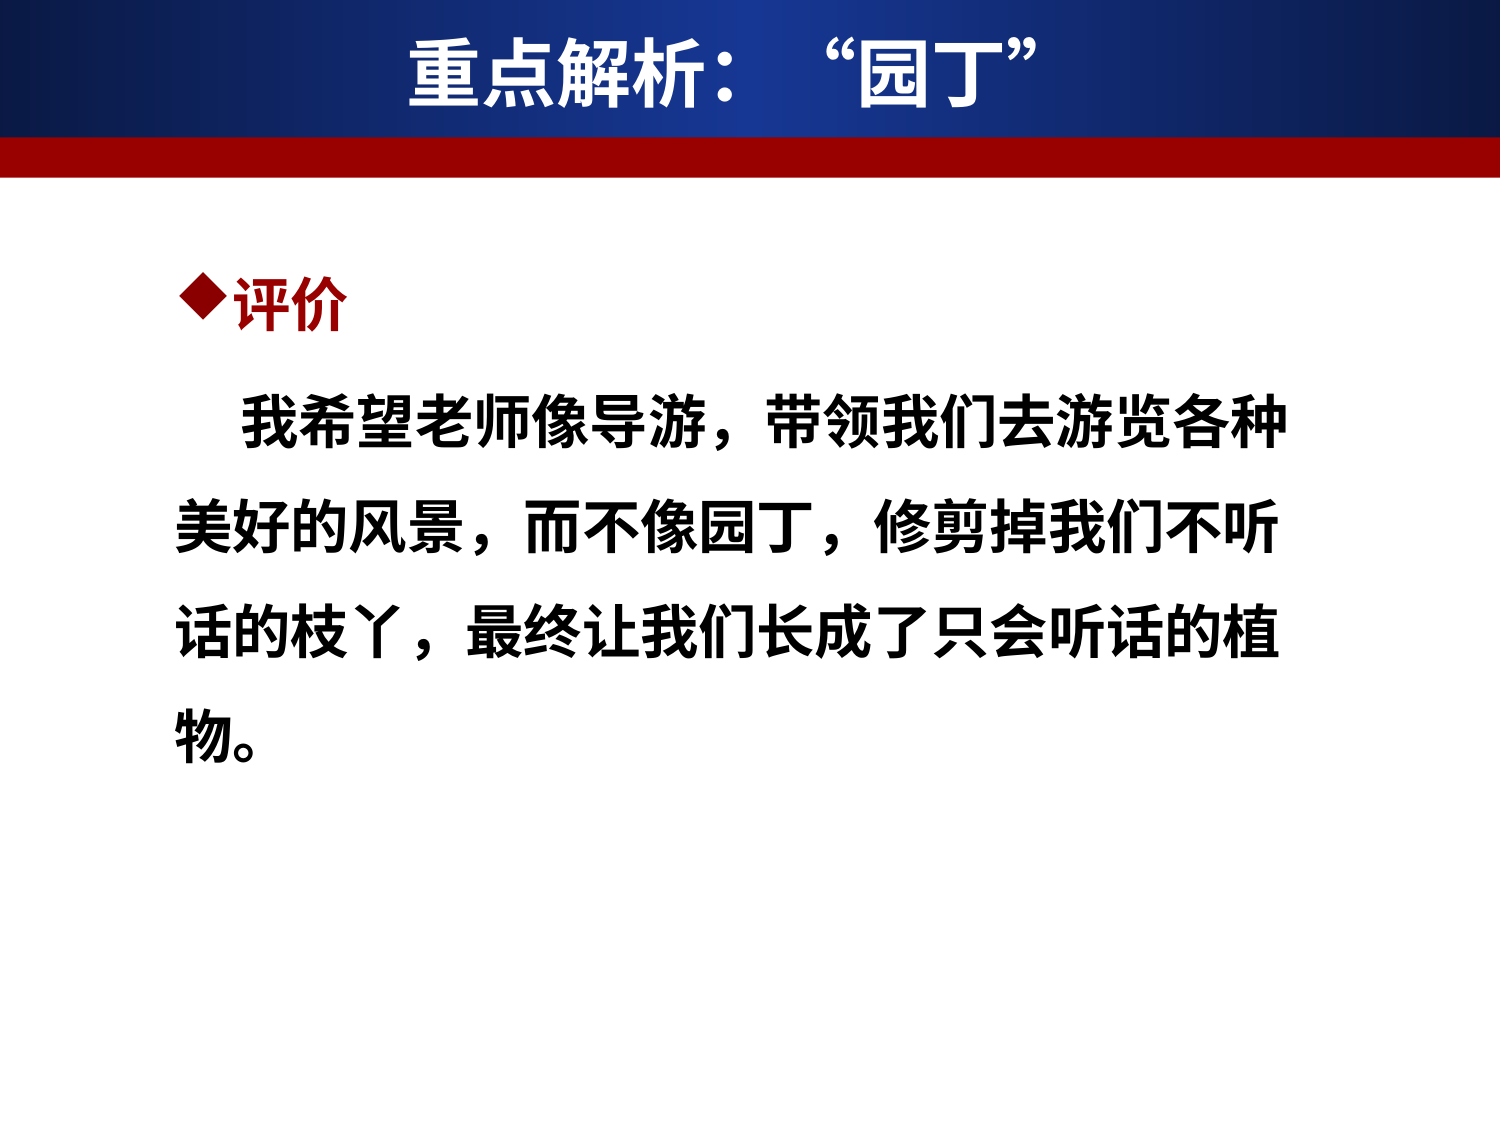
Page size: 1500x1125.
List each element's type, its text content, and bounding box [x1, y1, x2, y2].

text_box 评价 我希望老师像导游，带领我们去游览各种美好的风景，而不像园丁，修剪掉我们不听话的枝丫，最终让我们长成了只会听话的植物。 [159, 243, 1306, 894]
title 重点解析：“园丁” [50, 24, 1438, 118]
